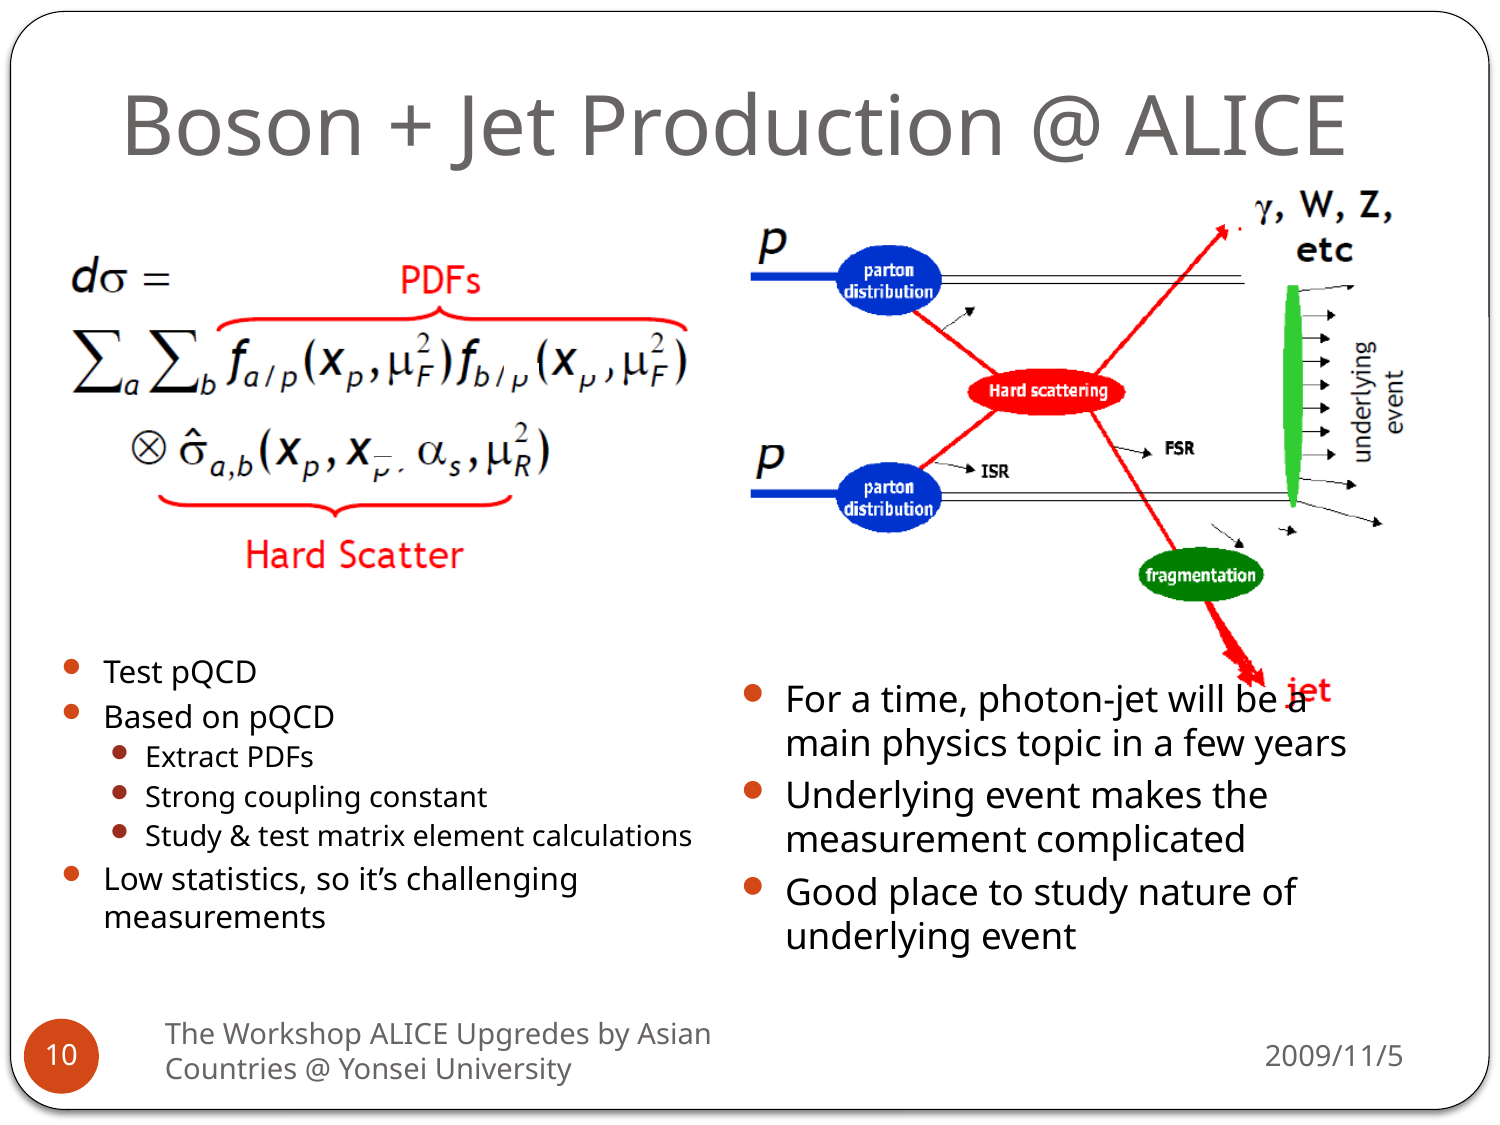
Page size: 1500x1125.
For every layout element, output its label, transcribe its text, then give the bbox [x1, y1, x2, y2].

picture [737, 175, 1416, 716]
picture [34, 210, 704, 600]
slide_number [1012, 1015, 1419, 1094]
slide_number 10 [23, 1018, 99, 1094]
footer The Workshop ALICE Upgredes by Asian Countries @ Yonsei University [150, 1012, 800, 1088]
title Boson + Jet Production @ ALICE [105, 0, 1381, 188]
text_box For a time, photon-jet will be a main physics topic in a few years Underlying event makes the measurement complicated Good place to study nature of underlying event [726, 667, 1395, 970]
list Test pQCD Based on pQCD Extract PDFs Strong coupling constant Study & test matrix element calculations Low statistics, so it’s challenging measurements [46, 644, 715, 973]
